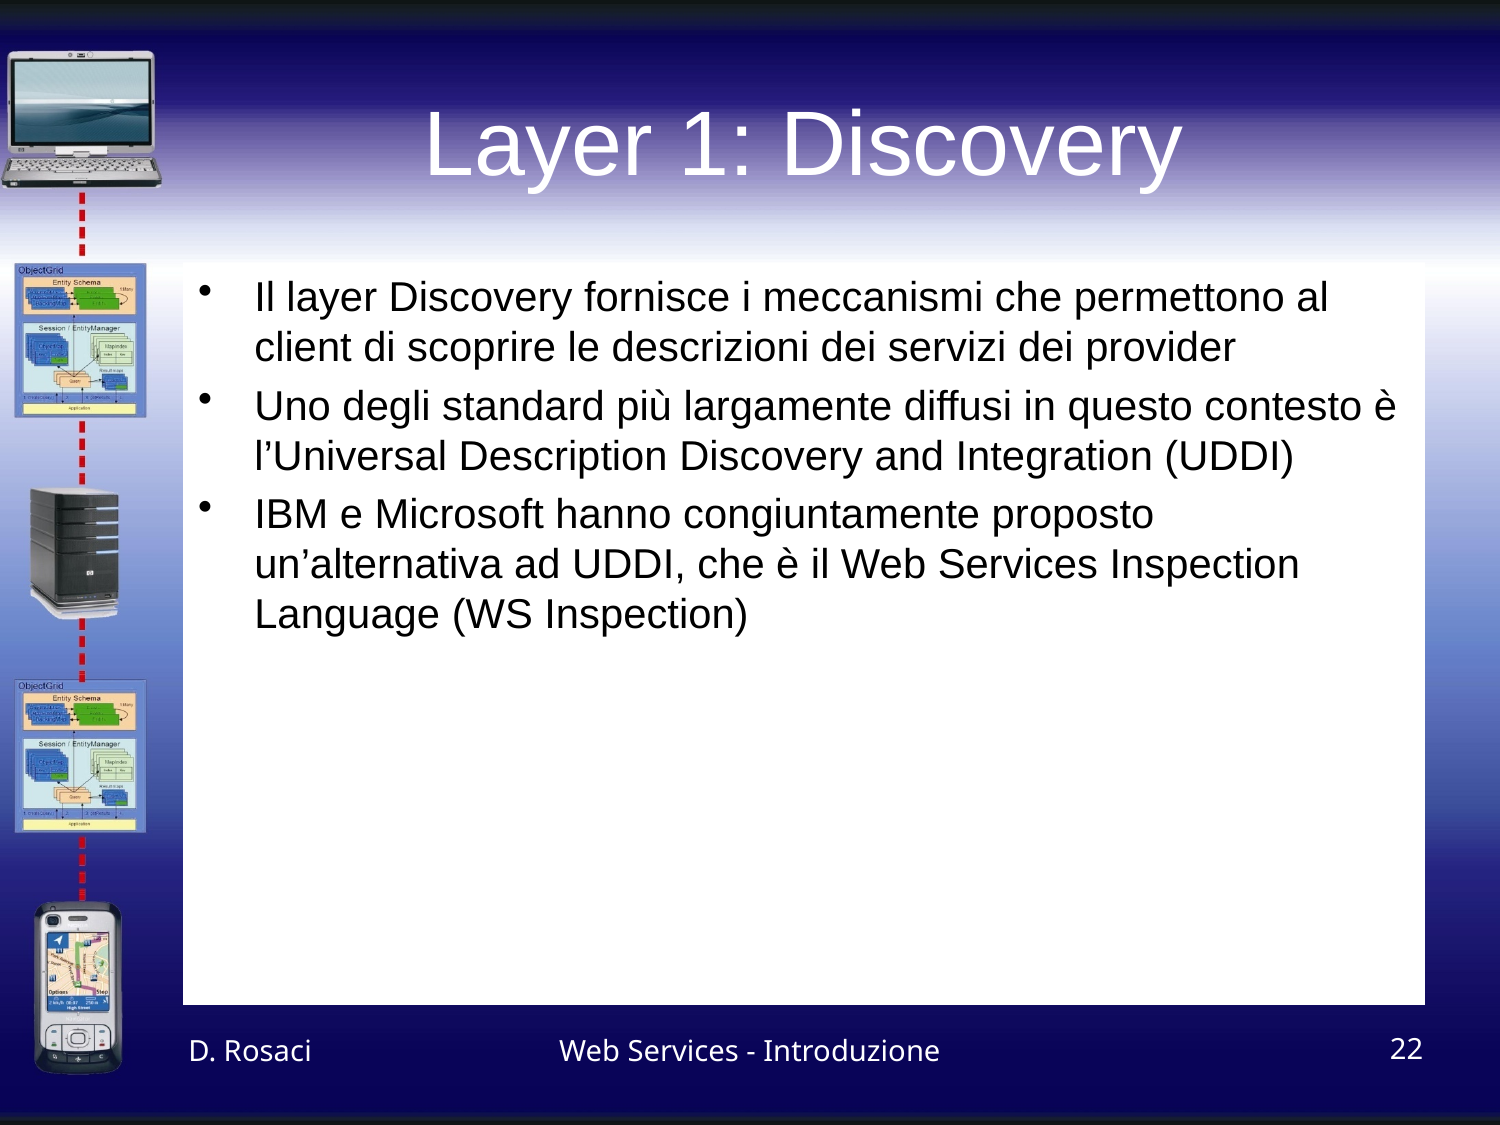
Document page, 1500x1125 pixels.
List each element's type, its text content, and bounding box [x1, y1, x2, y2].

list Il layer Discovery fornisce i meccanismi che permettono al client di scoprire le descrizioni dei servizi dei provider Uno degli standard più largamente diffusi in questo contesto è l’Universal Description Discovery and Integration (UDDI) IBM e Microsoft hanno congiuntamente proposto un’alternativa ad UDDI, che è il Web Services Inspection Language (WS Inspection) [182, 262, 1426, 1006]
slide_number D. Rosaci [74, 1024, 426, 1103]
footer Web Services - Introduzione [512, 1024, 988, 1103]
title Layer 1: Discovery [182, 44, 1426, 233]
picture [0, 0, 1500, 1125]
